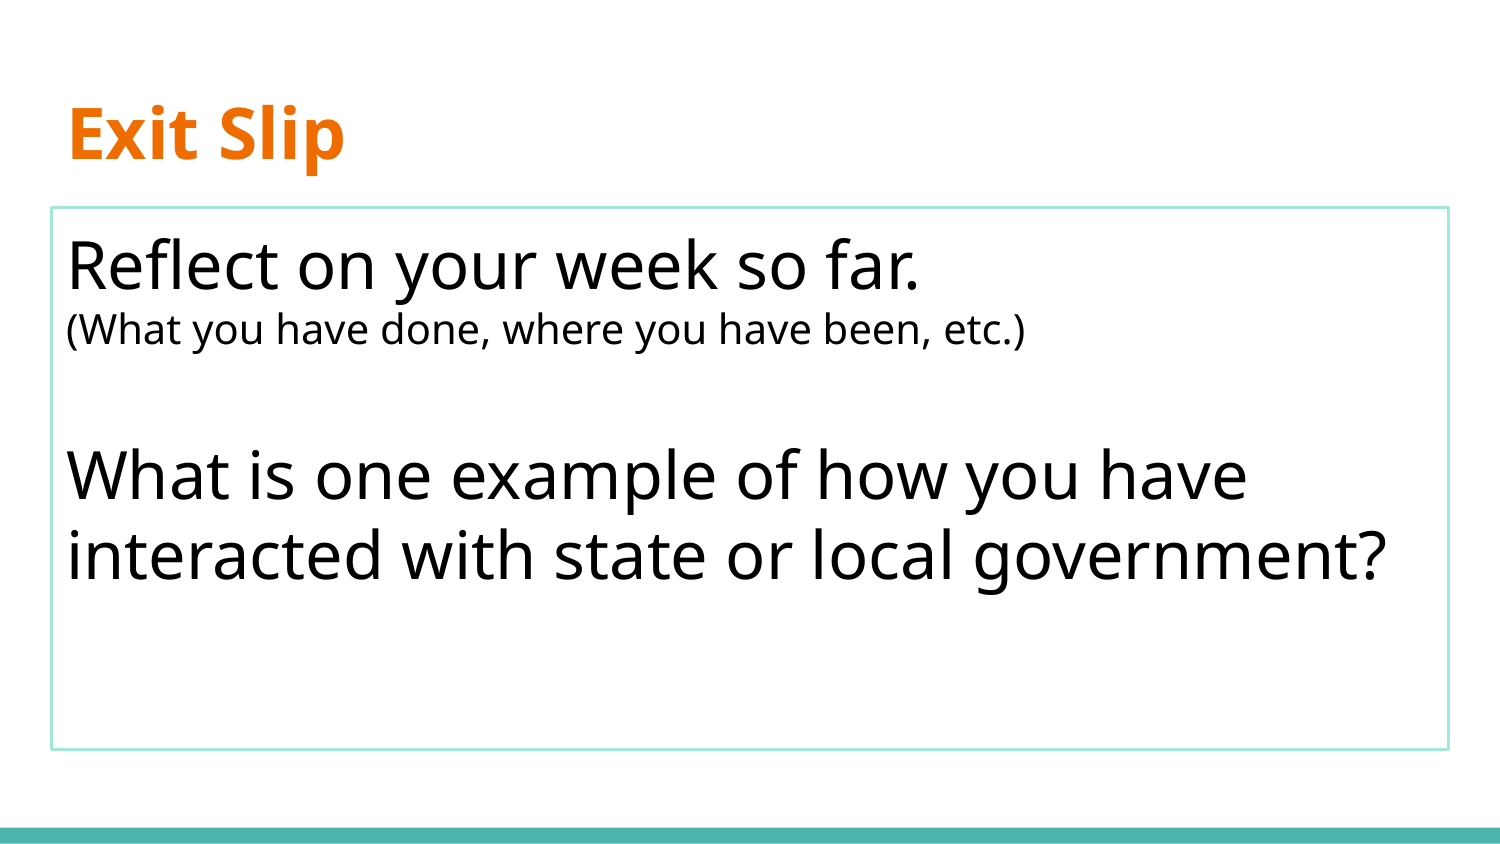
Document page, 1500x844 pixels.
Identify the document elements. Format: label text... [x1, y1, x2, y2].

list Reflect on your week so far. (What you have done, where you have been, etc.) What is one example of how you have interacted with state or local government? [51, 207, 1449, 750]
title Exit Slip [51, 72, 1449, 189]
